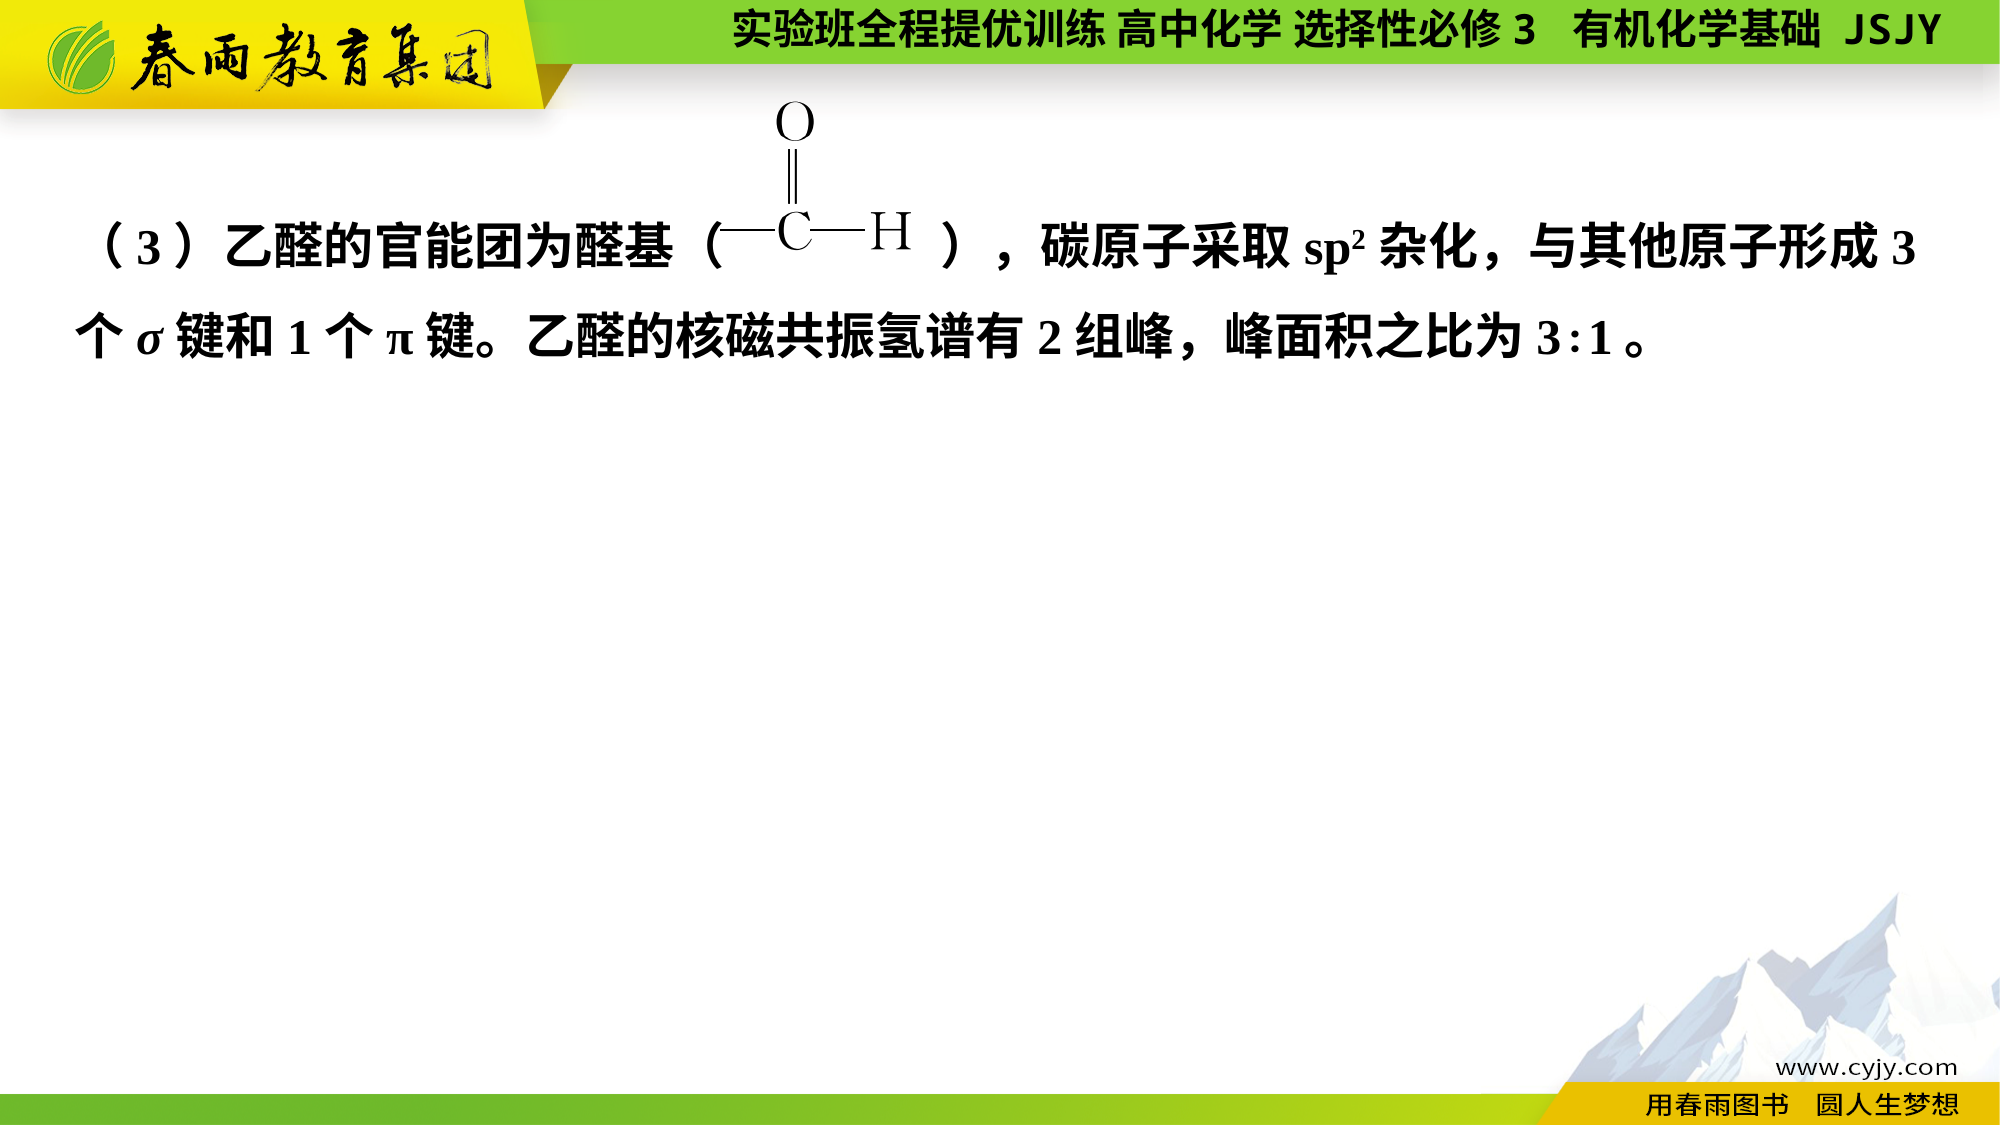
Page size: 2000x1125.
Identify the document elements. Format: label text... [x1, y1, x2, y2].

picture [0, 0, 2000, 1125]
list （3）乙醛的官能团为醛基（ ），碳原子采取sp2杂化，与其他原子形成3个σ键和1个π键。乙醛的核磁共振氢谱有2组峰，峰面积之比为3∶1。 [59, 176, 1944, 374]
